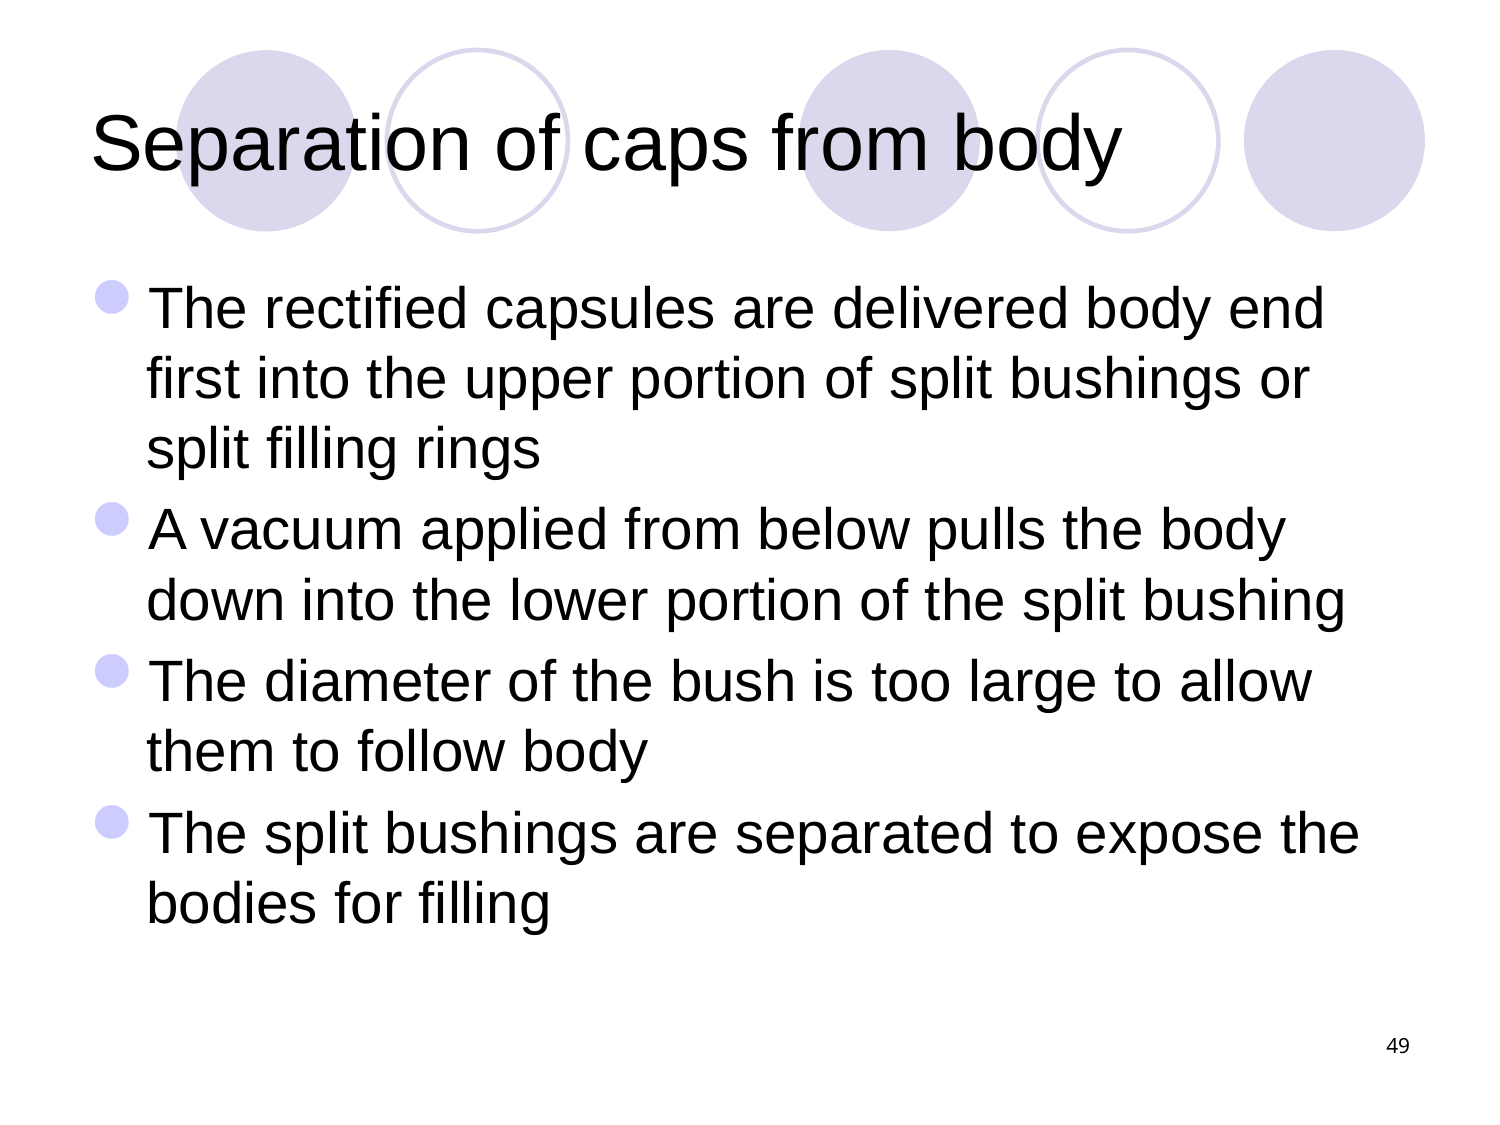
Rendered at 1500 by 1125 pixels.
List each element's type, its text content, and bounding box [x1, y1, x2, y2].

list The rectified capsules are delivered body end first into the upper portion of split bushings or split filling rings A vacuum applied from below pulls the body down into the lower portion of the split bushing The diameter of the bush is too large to allow them to follow body The split bushings are separated to expose the bodies for filling [75, 262, 1425, 1006]
title Separation of caps from body [75, 45, 1425, 233]
slide_number 49 [1074, 1024, 1426, 1101]
